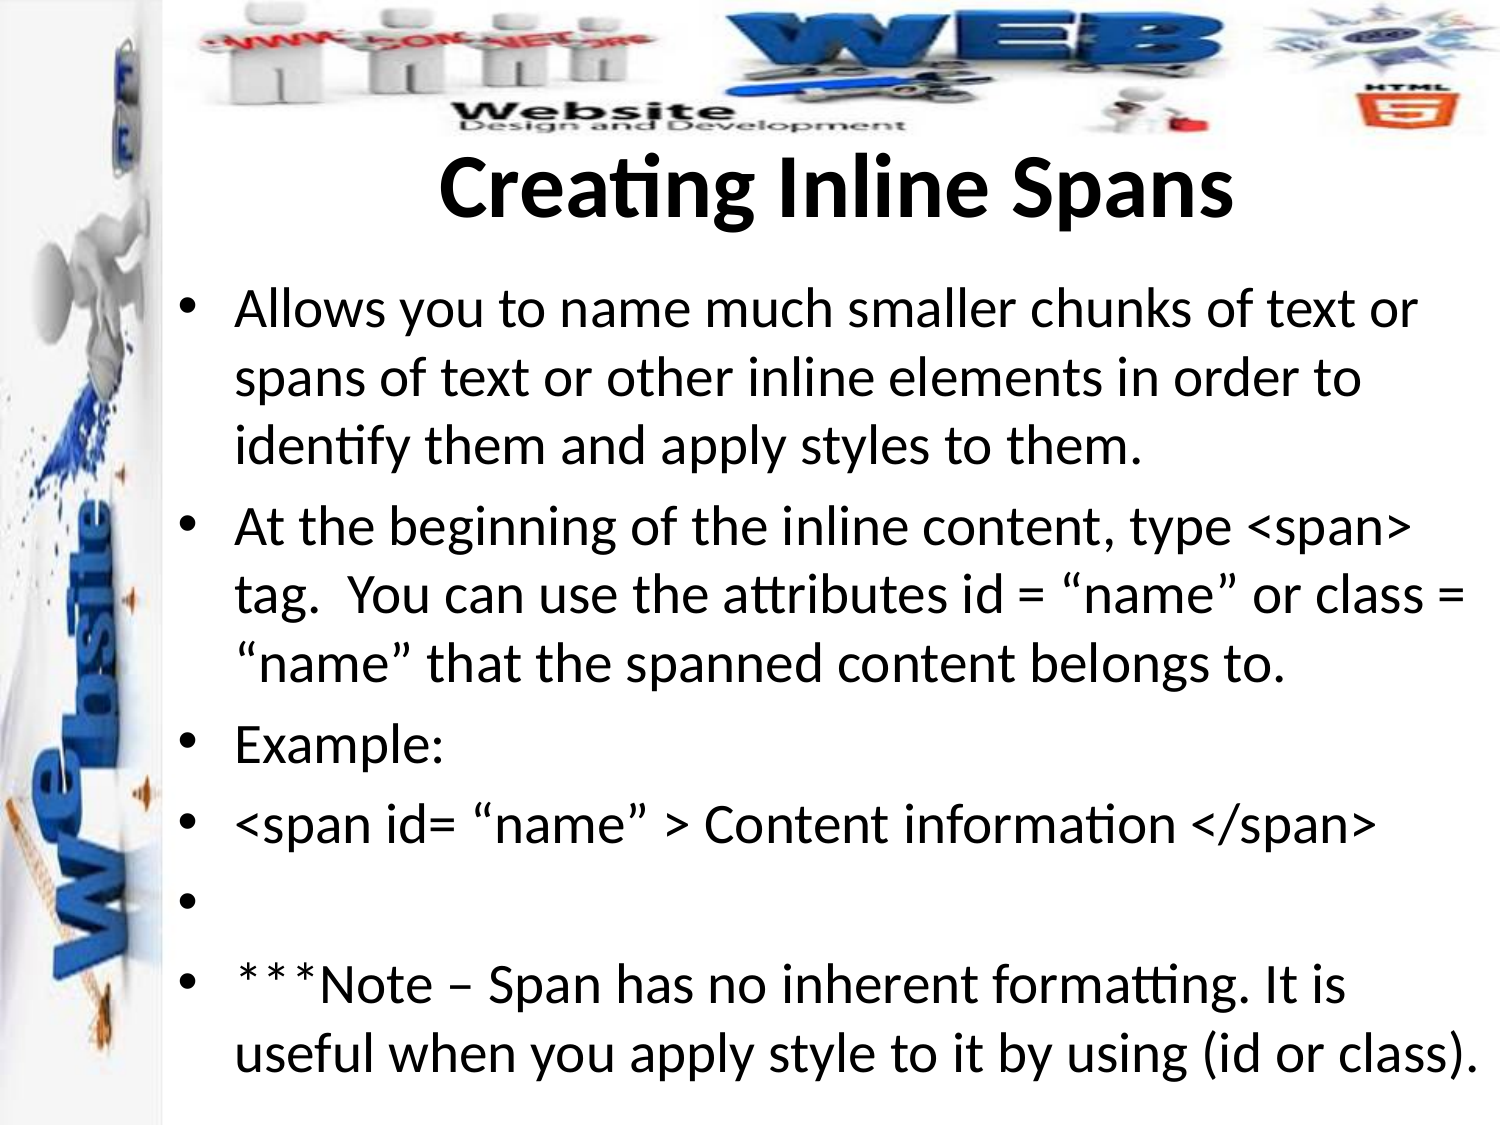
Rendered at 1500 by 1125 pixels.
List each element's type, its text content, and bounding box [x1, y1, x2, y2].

list Allows you to name much smaller chunks of text or spans of text or other inline elements in order to identify them and apply styles to them. At the beginning of the inline content, type <span> tag. You can use the attributes id = “name” or class = “name” that the spanned content belongs to. Example: <span id= “name” > Content information </span> ***Note – Span has no inherent formatting. It is useful when you apply style to it by using (id or class). [162, 262, 1500, 1125]
title Creating Inline Spans [162, 87, 1500, 262]
picture [0, 0, 1500, 1125]
